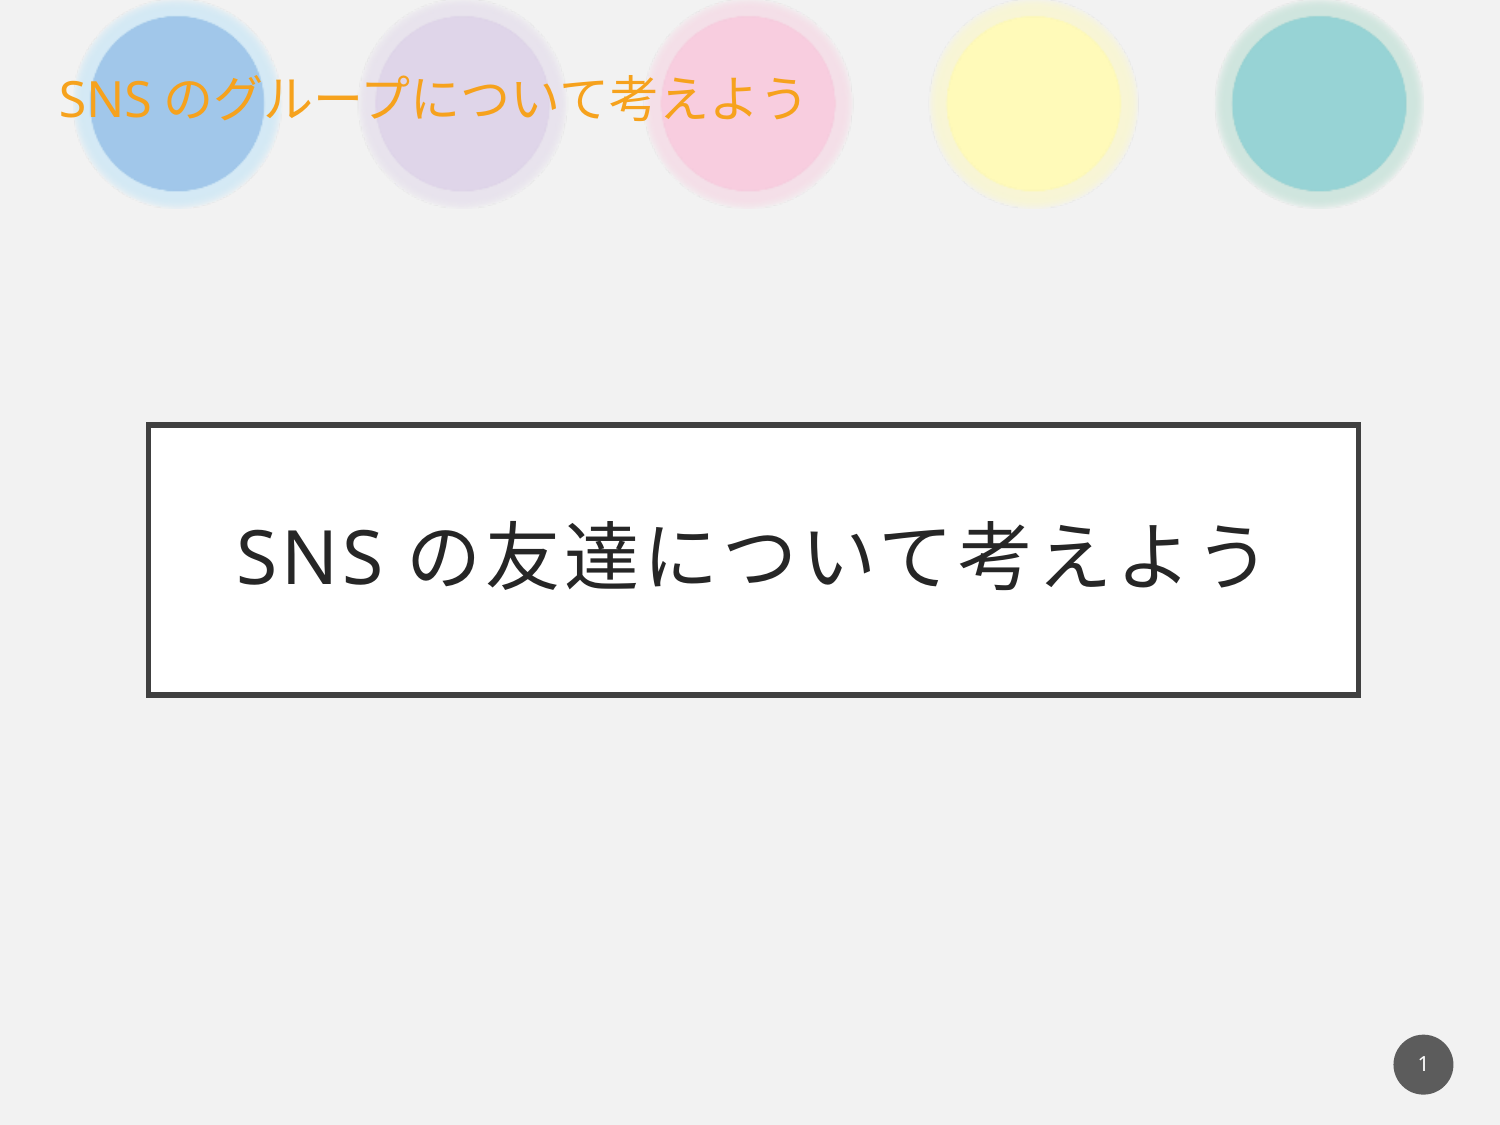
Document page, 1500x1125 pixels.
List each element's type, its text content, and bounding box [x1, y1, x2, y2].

title SNSの友達について考えよう [146, 422, 1361, 698]
slide_number 1 [1393, 1034, 1454, 1095]
picture [73, 102, 79, 113]
picture [73, 0, 1424, 209]
